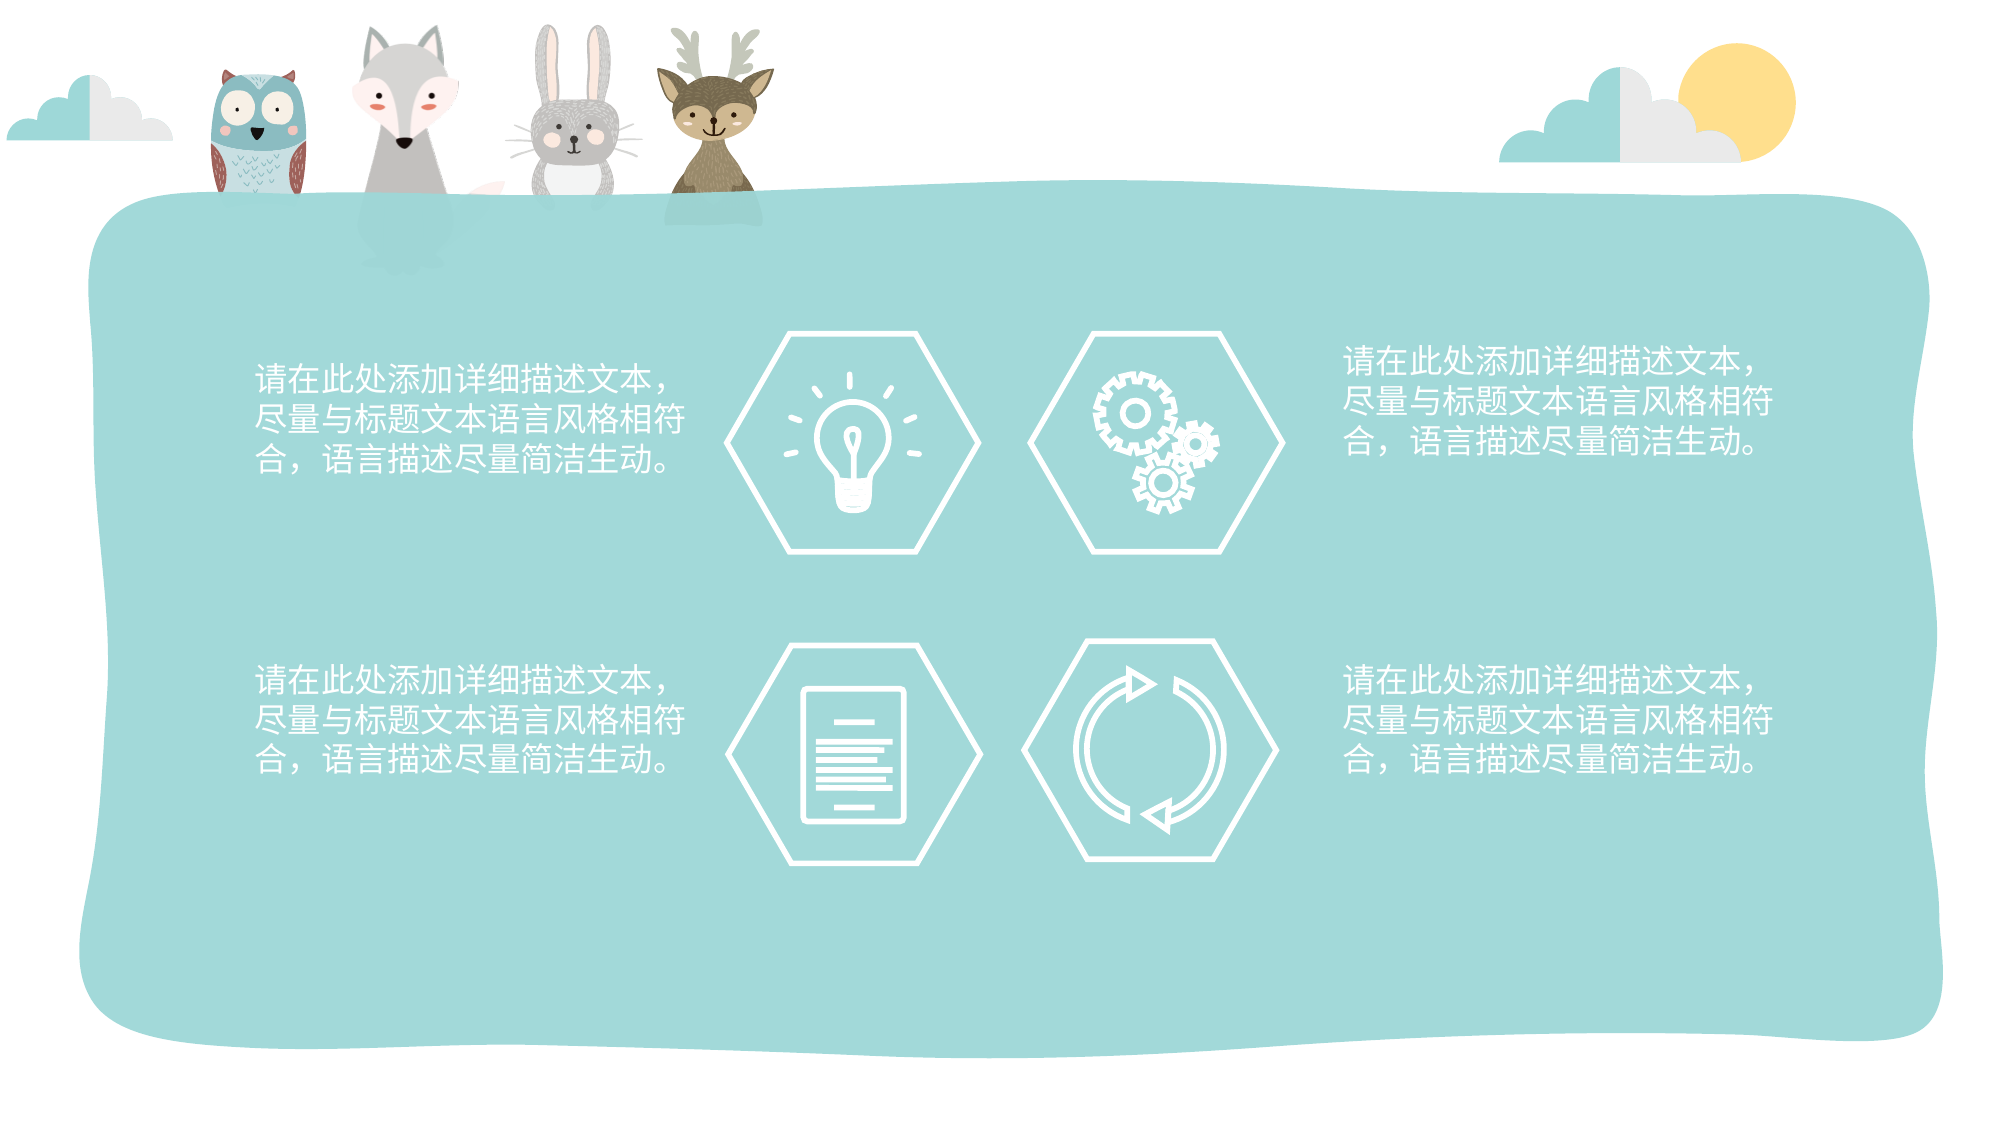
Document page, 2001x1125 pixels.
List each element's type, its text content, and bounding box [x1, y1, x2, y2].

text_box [728, 645, 981, 864]
text_box 请在此处添加详细描述文本，尽量与标题文本语言风格相符合，语言描述尽量简洁生动。 [239, 350, 703, 485]
text_box 请在此处添加详细描述文本，尽量与标题文本语言风格相符合，语言描述尽量简洁生动。 [1327, 332, 1791, 468]
picture [352, 24, 505, 194]
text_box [1030, 333, 1283, 552]
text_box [726, 333, 979, 552]
text_box 请在此处添加详细描述文本，尽量与标题文本语言风格相符合，语言描述尽量简洁生动。 [239, 651, 703, 786]
text_box 请在此处添加详细描述文本，尽量与标题文本语言风格相符合，语言描述尽量简洁生动。 [1327, 651, 1791, 786]
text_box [1024, 641, 1277, 860]
